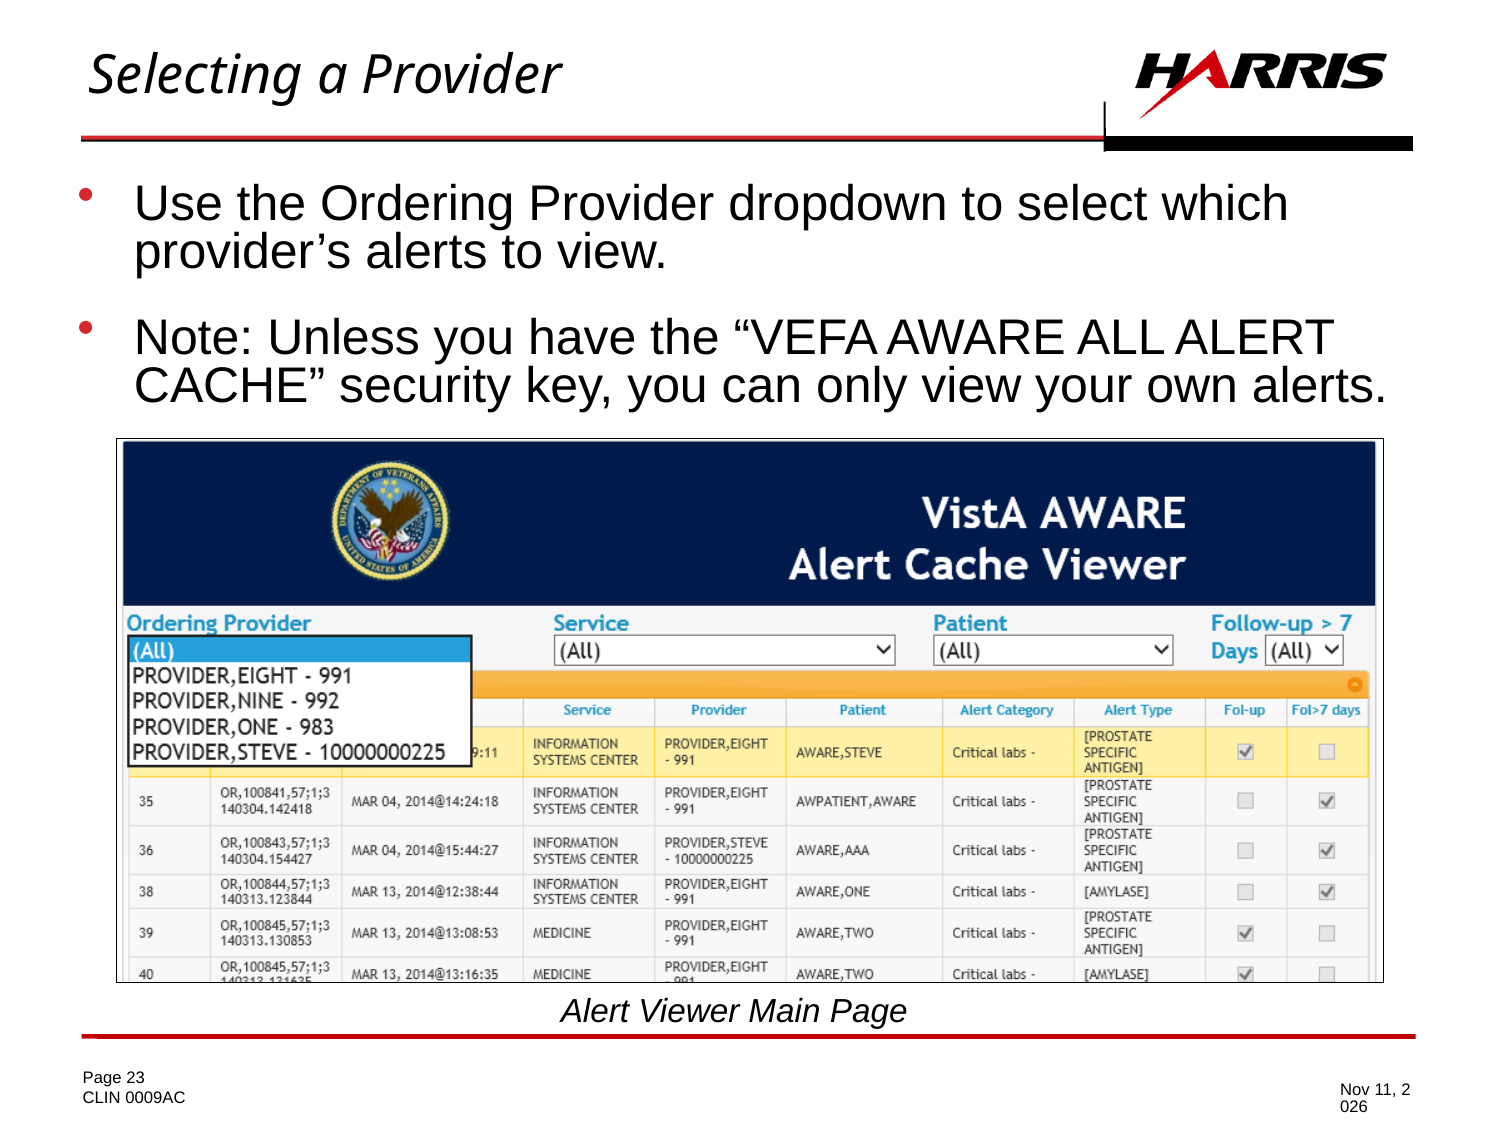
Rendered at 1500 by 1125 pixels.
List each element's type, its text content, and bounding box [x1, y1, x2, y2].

list Alert Viewer Main Page [49, 989, 1420, 1047]
title Selecting a Provider [73, 27, 962, 117]
picture [116, 438, 1384, 983]
list Use the Ordering Provider dropdown to select which provider’s alerts to view. Note: Unless you have the “VEFA AWARE ALL ALERT CACHE” security key, you can only view your own alerts. [62, 174, 1432, 1020]
slide_number 10-Jul-15 [1324, 1066, 1435, 1111]
picture [1135, 49, 1387, 119]
